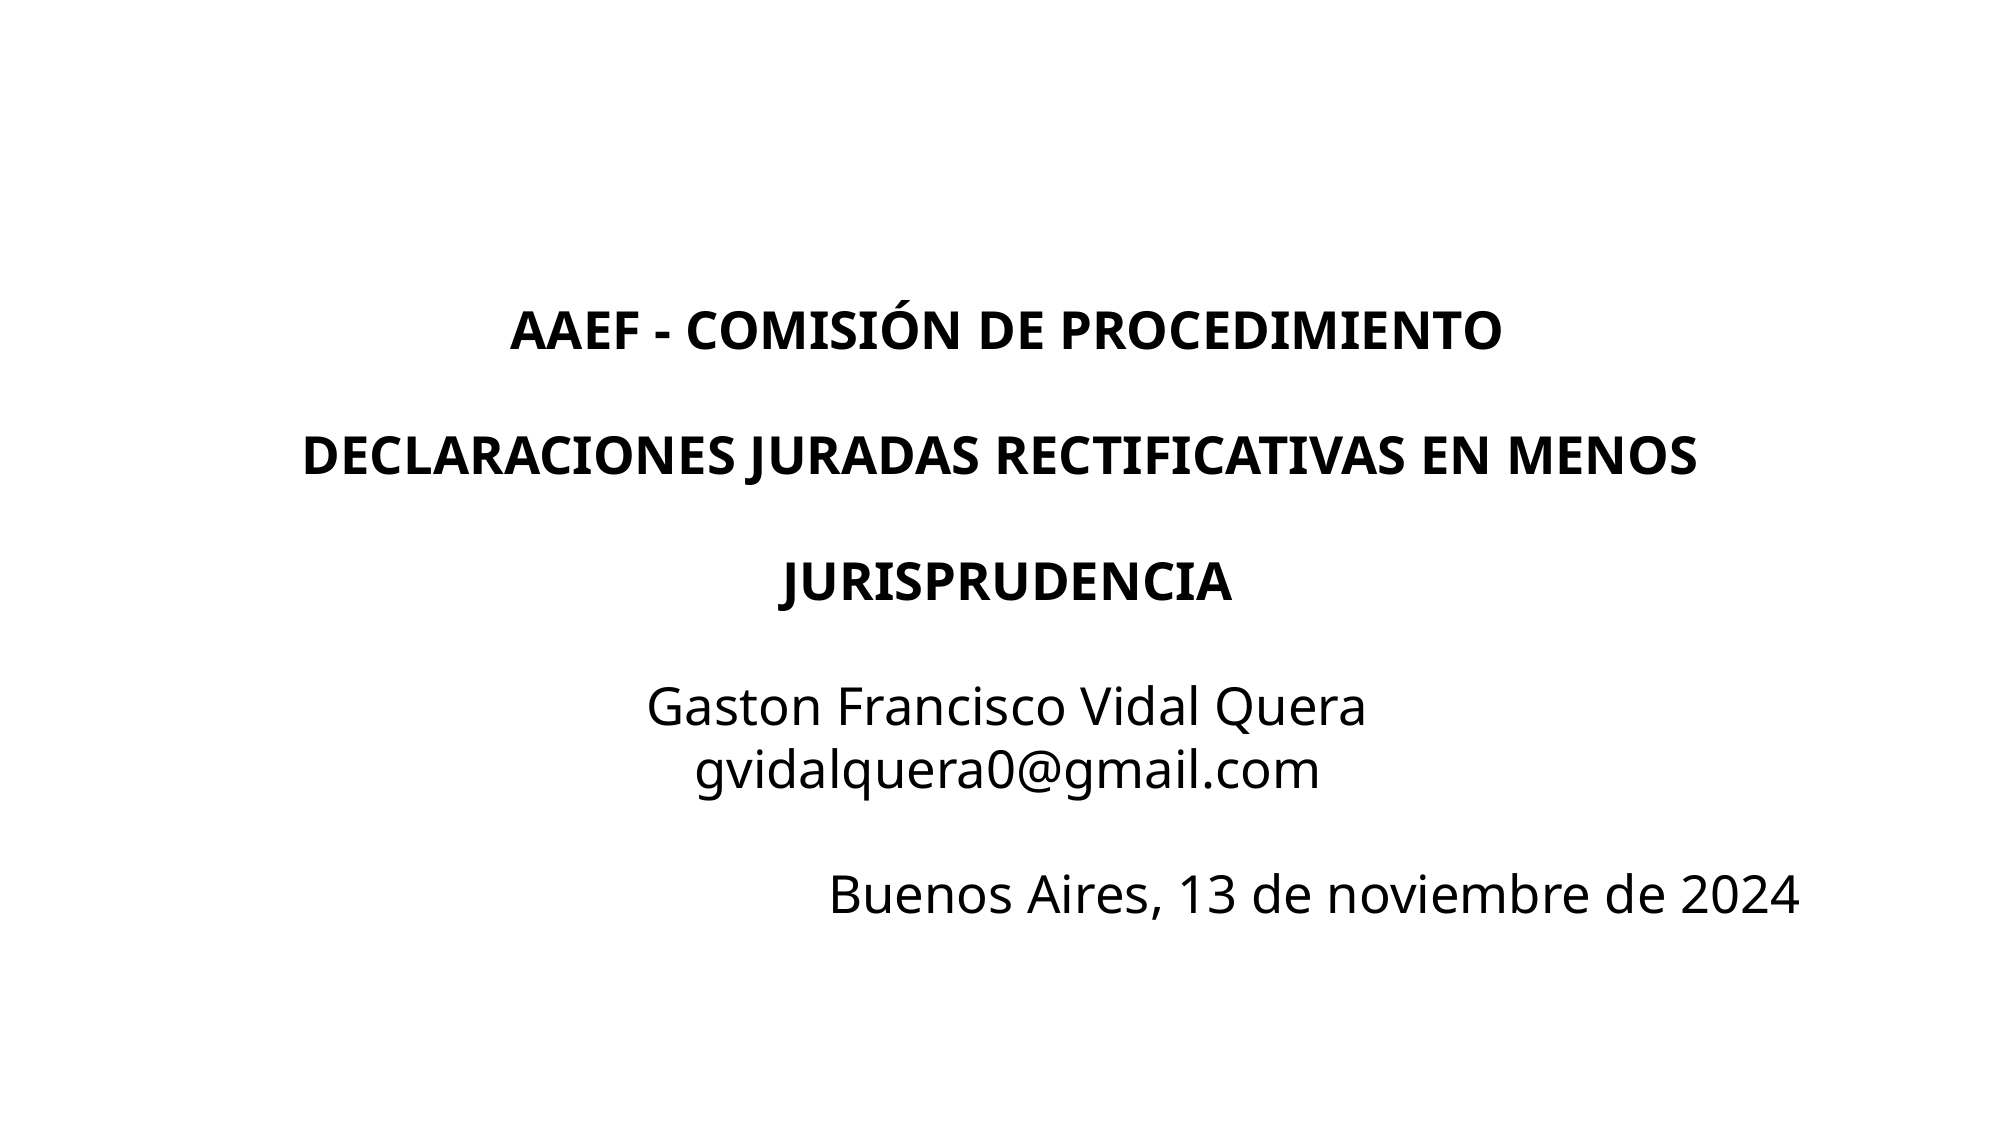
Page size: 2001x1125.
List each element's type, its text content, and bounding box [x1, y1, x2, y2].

subtitle AAEF - COMISIÓN DE PROCEDIMIENTO DECLARACIONES JURADAS RECTIFICATIVAS EN MENOS JURISPRUDENCIA Gaston Francisco Vidal Quera gvidalquera0@gmail.com Buenos Aires, 13 de noviembre de 2024 [199, 131, 1817, 971]
